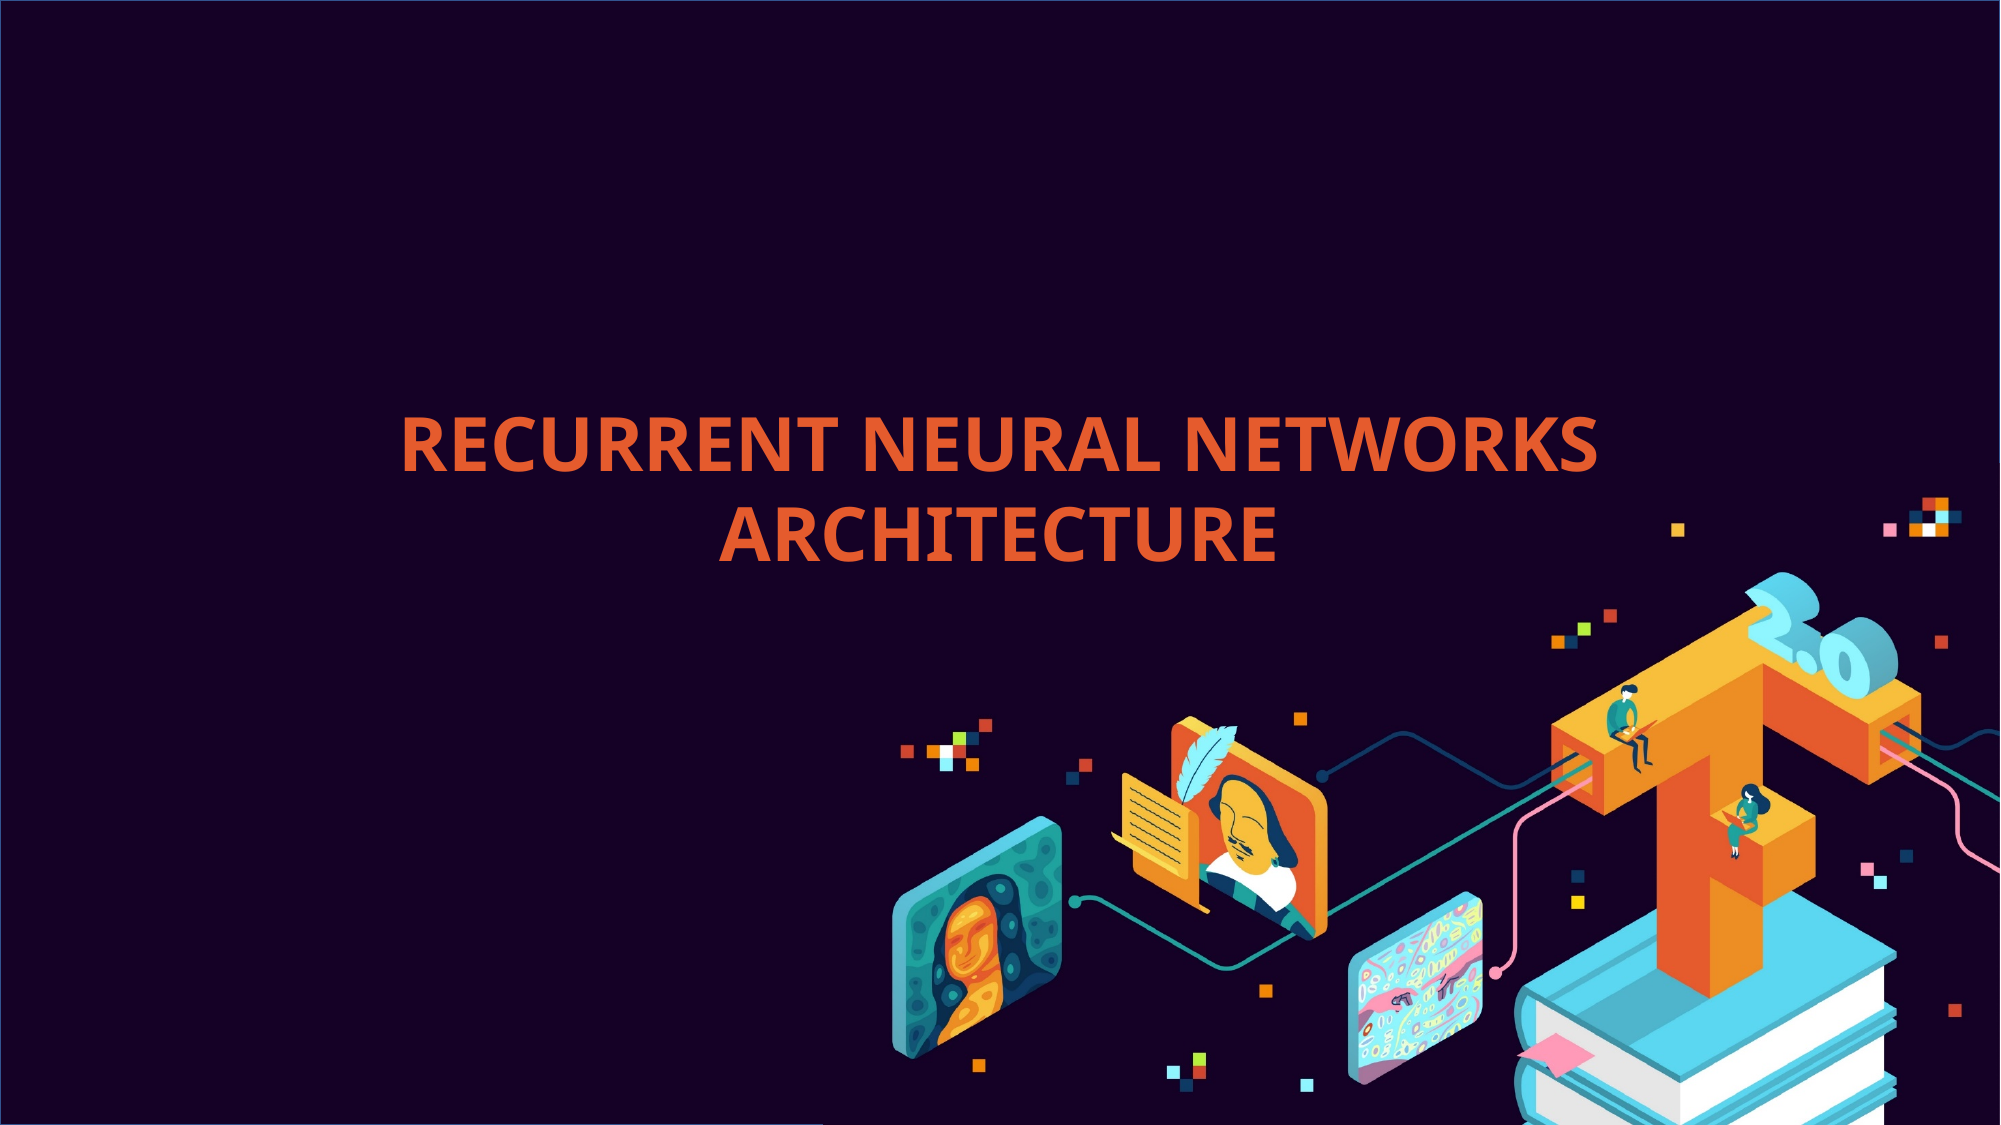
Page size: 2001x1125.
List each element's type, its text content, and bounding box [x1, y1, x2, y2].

text_box RECURRENT NEURAL NETWORKS ARCHITECTURE [193, 389, 1807, 584]
picture [823, 463, 2000, 1125]
text_box [0, 0, 2000, 1125]
